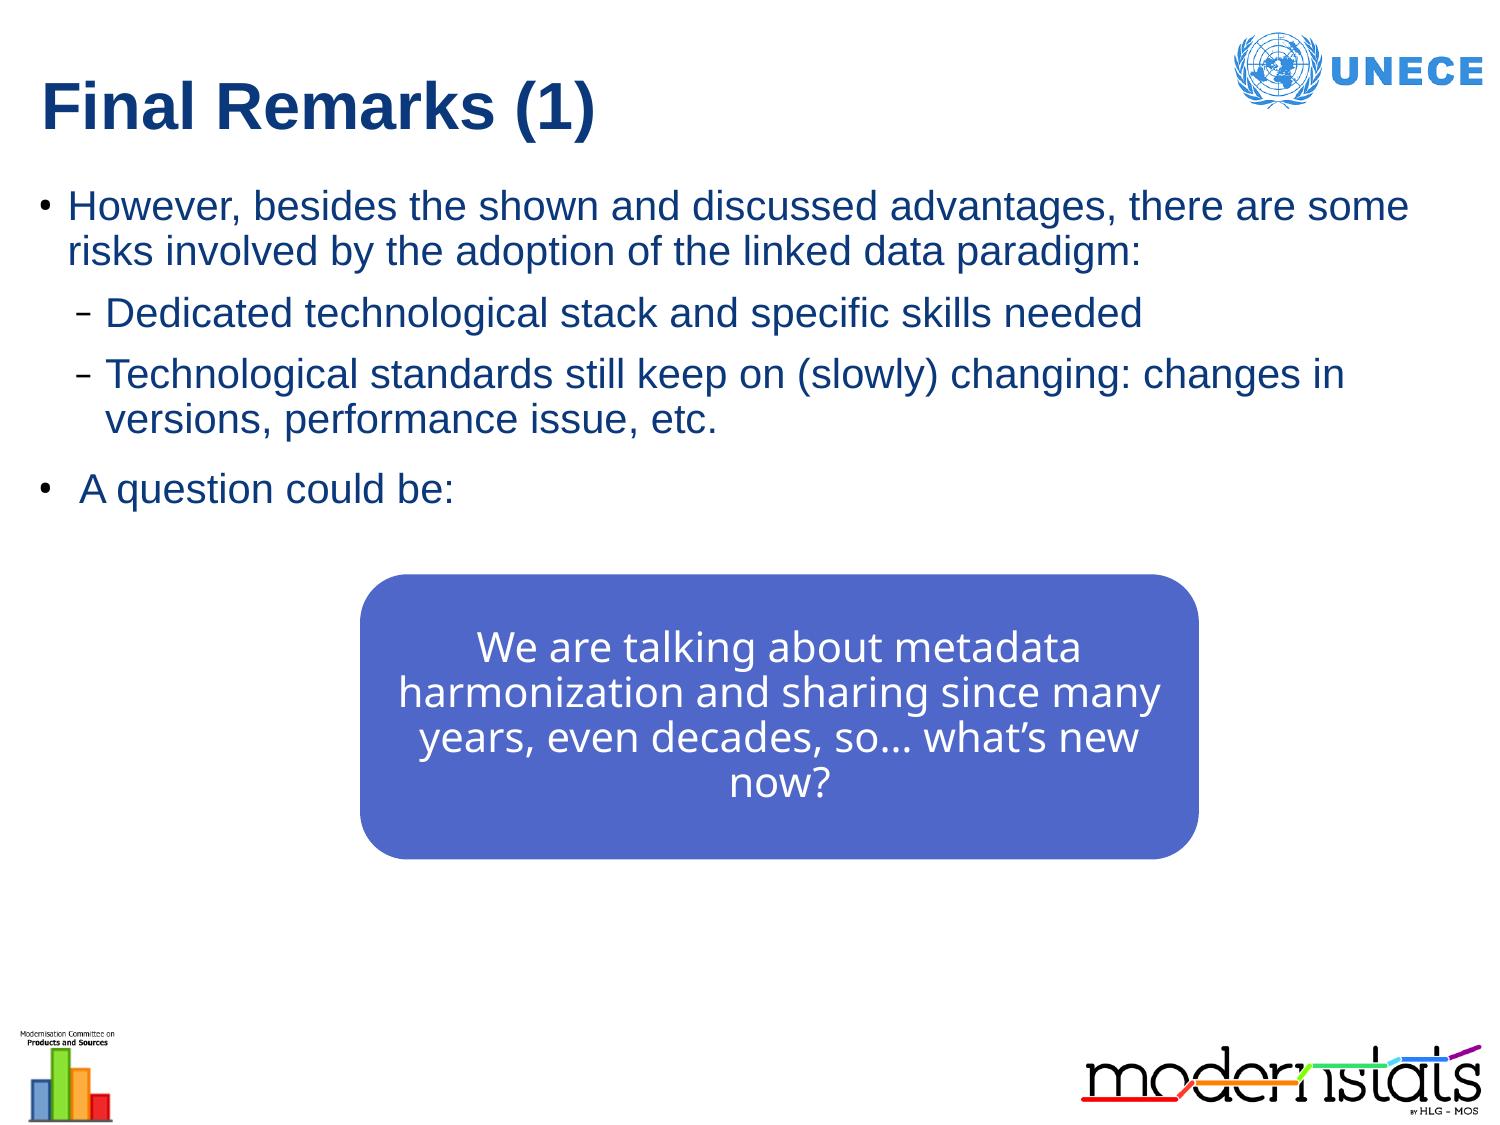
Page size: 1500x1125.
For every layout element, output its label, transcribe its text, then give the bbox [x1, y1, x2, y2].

picture [1080, 1039, 1482, 1118]
picture [1294, 32, 1483, 109]
picture [0, 1025, 134, 1125]
title Final Remarks (1) [41, 19, 1294, 145]
list However, besides the shown and discussed advantages, there are some risks involved by the adoption of the linked data paradigm: Dedicated technological stack and specific skills needed Technological standards still keep on (slowly) changing: changes in versions, performance issue, etc. A question could be: [37, 184, 1479, 1035]
text_box We are talking about metadata harmonization and sharing since many years, even decades, so… what’s new now? [357, 572, 1201, 862]
